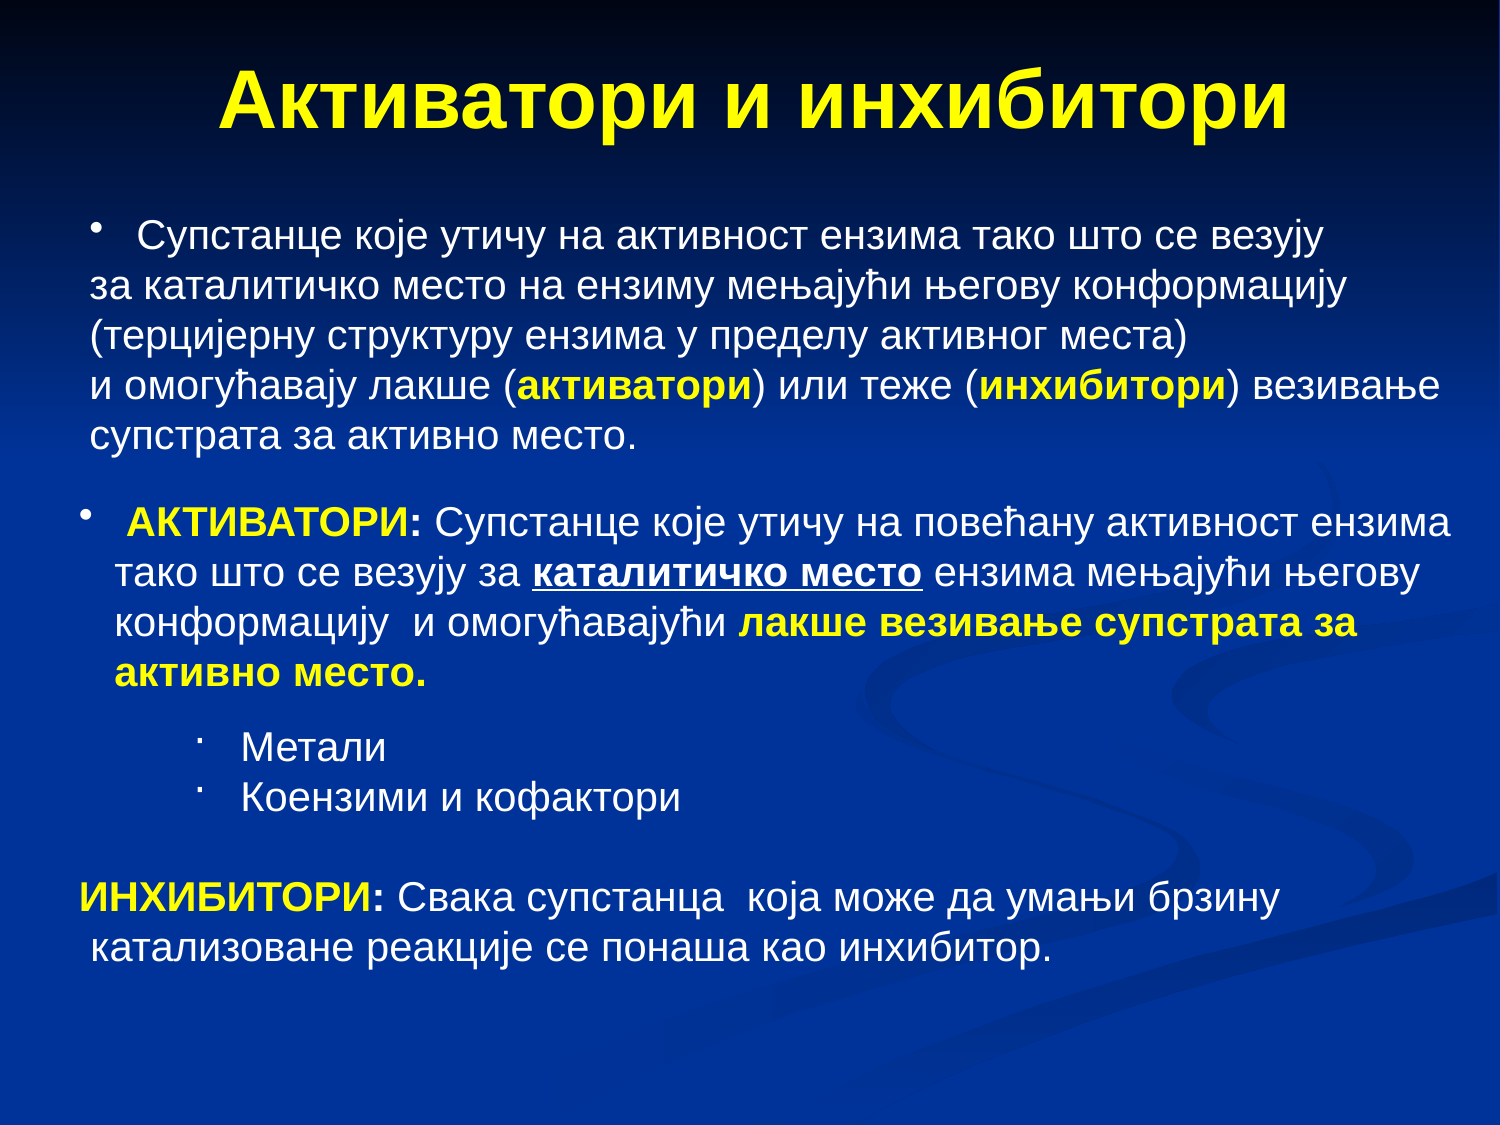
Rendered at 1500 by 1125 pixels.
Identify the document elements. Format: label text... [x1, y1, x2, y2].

text_box Активатори и инхибитори [202, 37, 1307, 153]
text_box Супстанце које утичу на активност ензима тако што се везују за каталитичко место на ензиму мењајући његову конформацију (терцијерну структуру ензима у пределу активног места) и омогућавају лакше (активатори) или теже (инхибитори) везивање супстрата за активно место. [74, 200, 1468, 465]
text_box АКТИВАТОРИ: Супстанце које утичу на повећану активност ензима тако што се везују за каталитичко место ензима мењајући његову конформацију и омогућавајући лакше везивање супстрата за активно место. Метали Коензими и кофактори ИНХИБИТОРИ: Свака супстанца која може да умањи брзину катализоване реакције се понаша као инхибитор. [64, 487, 1500, 1028]
